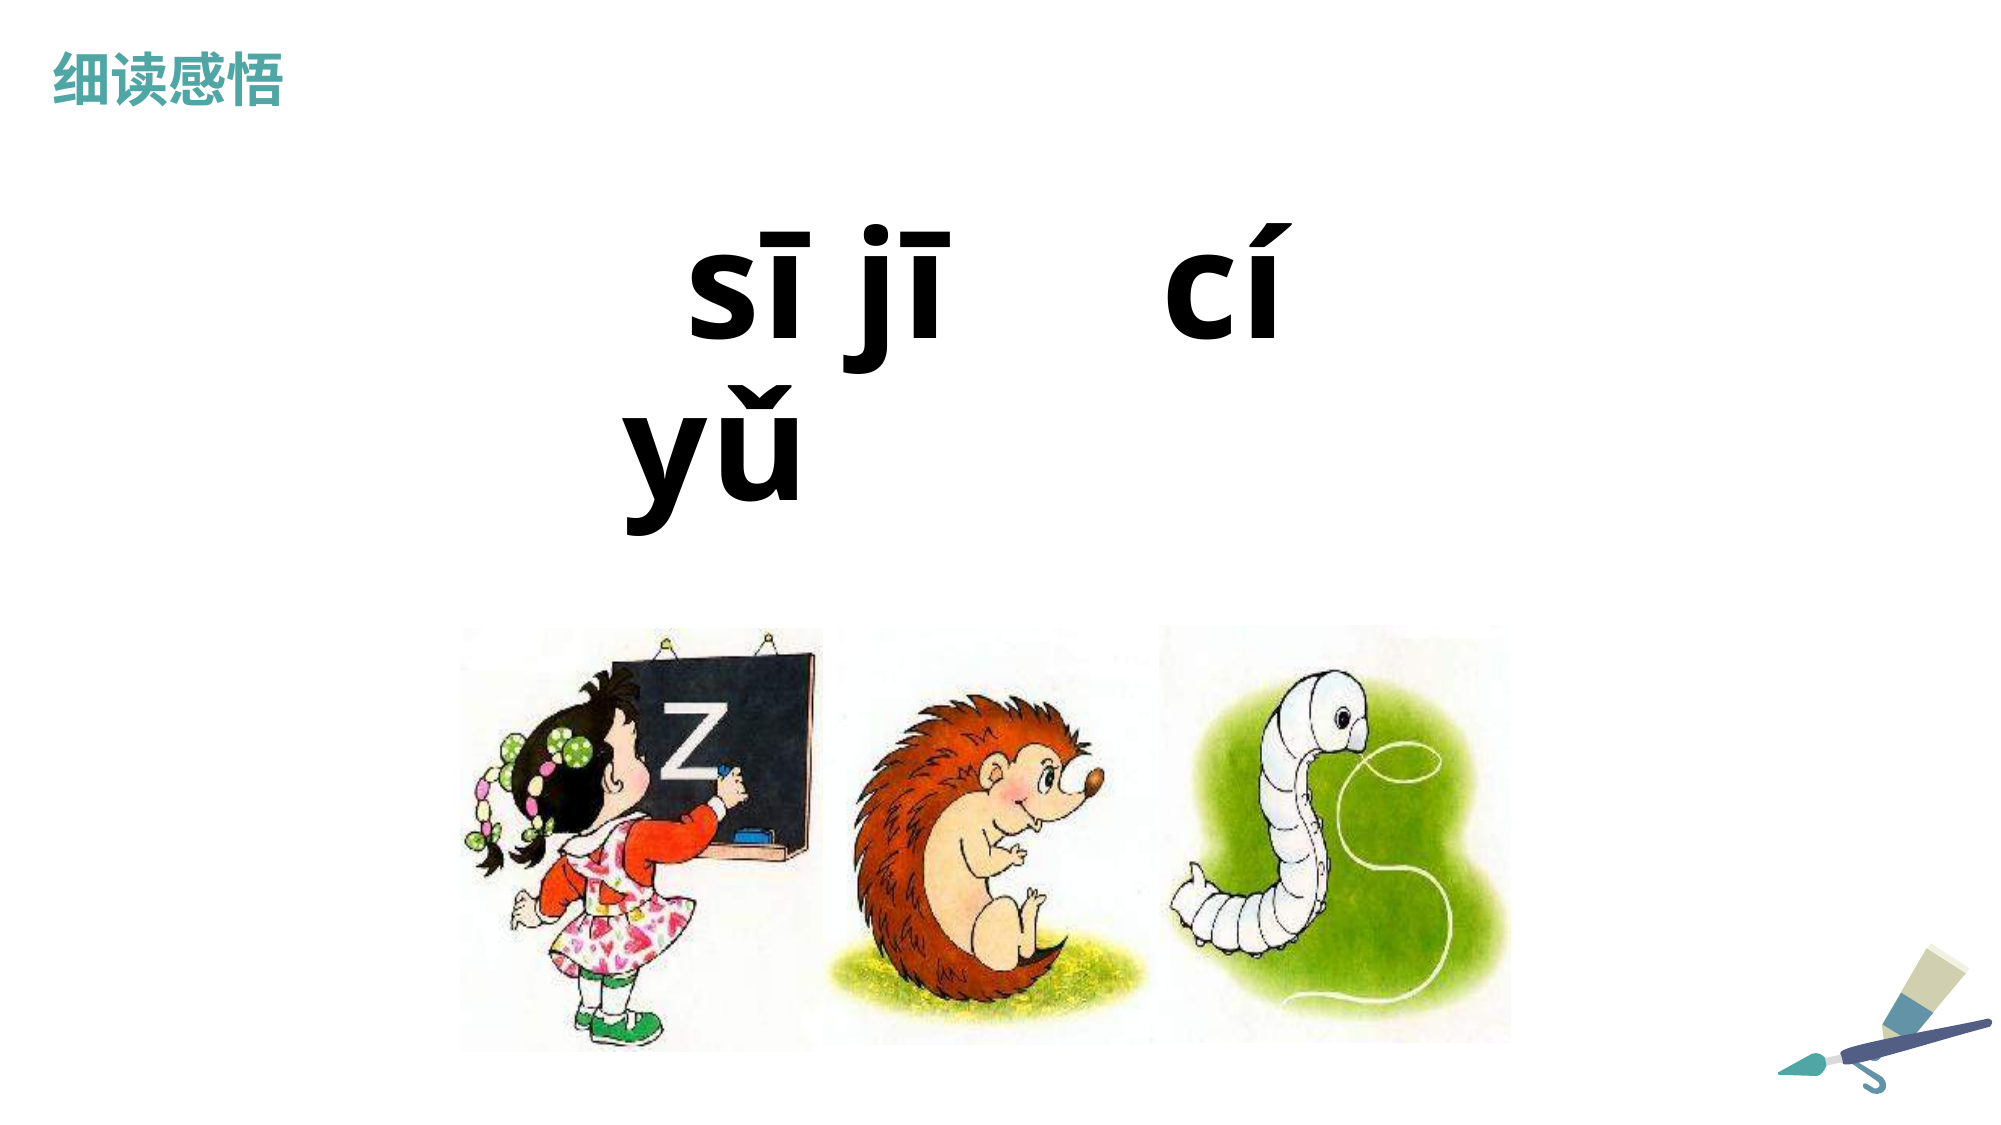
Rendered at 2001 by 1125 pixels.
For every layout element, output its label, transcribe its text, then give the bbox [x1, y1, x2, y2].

list sī jī cí yǔ zǐ sè tuō mǎ sī [585, 201, 1461, 525]
text_box 细读感悟 [37, 35, 301, 121]
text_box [1811, 945, 1974, 1125]
picture [460, 625, 1511, 1052]
